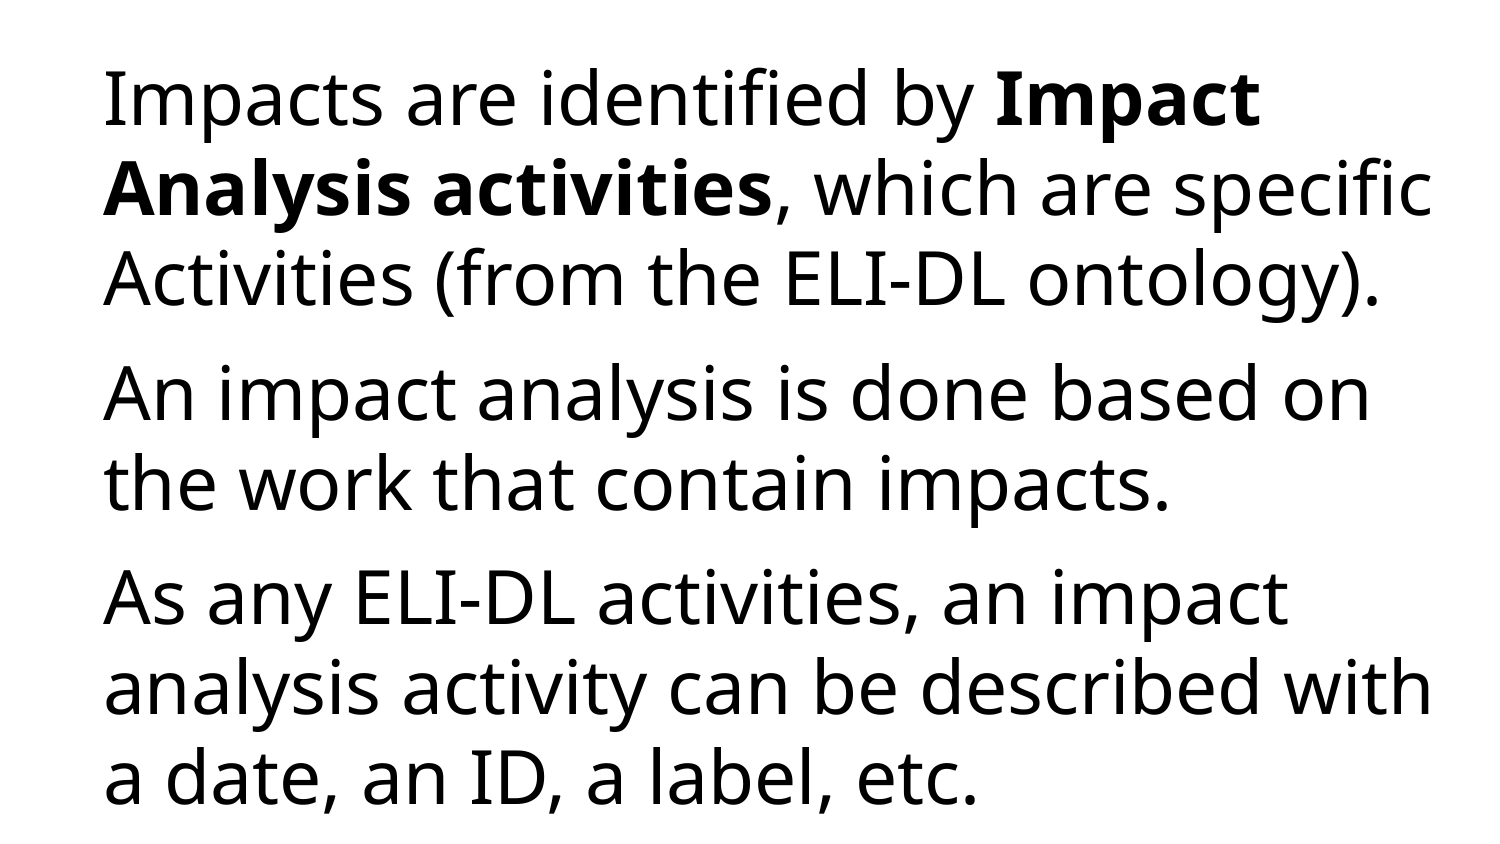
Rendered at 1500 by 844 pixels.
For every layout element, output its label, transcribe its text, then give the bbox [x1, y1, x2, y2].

text_box Impacts are identified by Impact Analysis activities, which are specific Activities (from the ELI-DL ontology). An impact analysis is done based on the work that contain impacts. As any ELI-DL activities, an impact analysis activity can be described with a date, an ID, a label, etc. [88, 42, 1472, 828]
